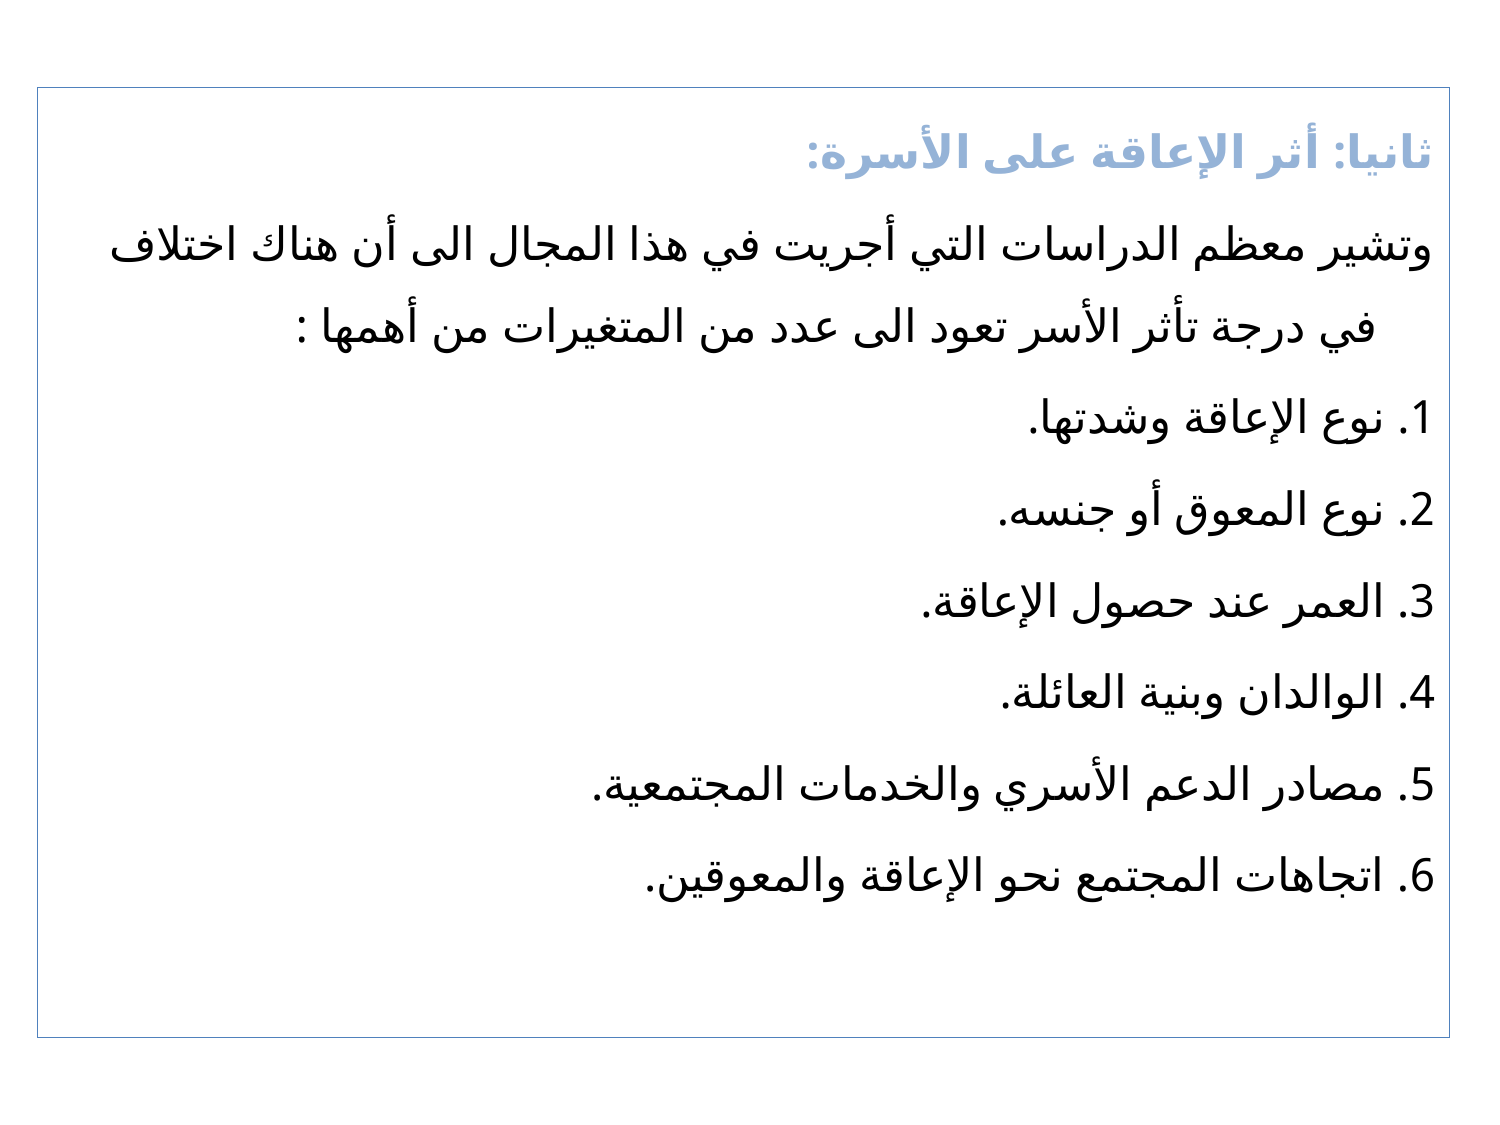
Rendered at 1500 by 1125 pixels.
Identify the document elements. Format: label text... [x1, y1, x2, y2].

list ثانيا: أثر الإعاقة على الأسرة: وتشير معظم الدراسات التي أجريت في هذا المجال الى أن هناك اختلاف في درجة تأثر الأسر تعود الى عدد من المتغيرات من أهمها : 1. نوع الإعاقة وشدتها. 2. نوع المعوق أو جنسه. 3. العمر عند حصول الإعاقة. 4. الوالدان وبنية العائلة. 5. مصادر الدعم الأسري والخدمات المجتمعية. 6. اتجاهات المجتمع نحو الإعاقة والمعوقين. [37, 87, 1450, 1038]
